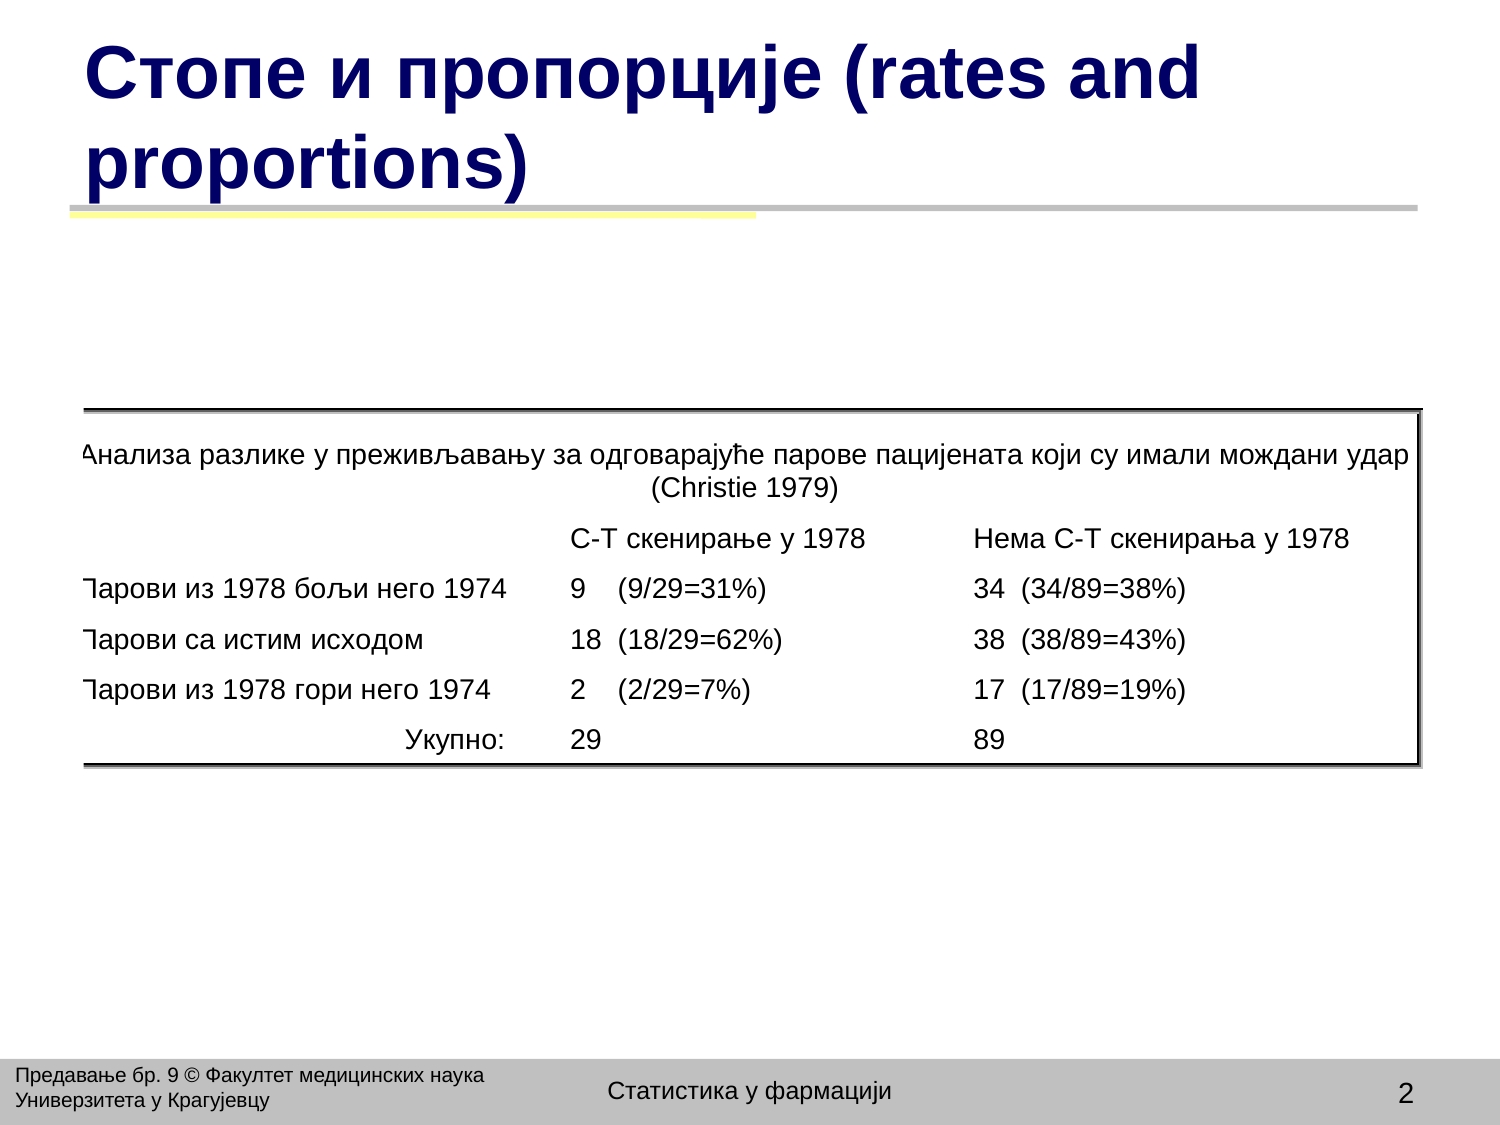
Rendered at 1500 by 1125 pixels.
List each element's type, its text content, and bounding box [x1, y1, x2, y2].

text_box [83, 407, 1443, 820]
title Стопе и пропорције (rates and proportions) [69, 19, 1426, 208]
footer Статистика у фармацији [512, 1066, 988, 1125]
slide_number 2 [1079, 1066, 1430, 1125]
slide_number Предавање бр. 9 © Факултет медицинских наука Универзитета у Крагујевцу [0, 1053, 609, 1108]
